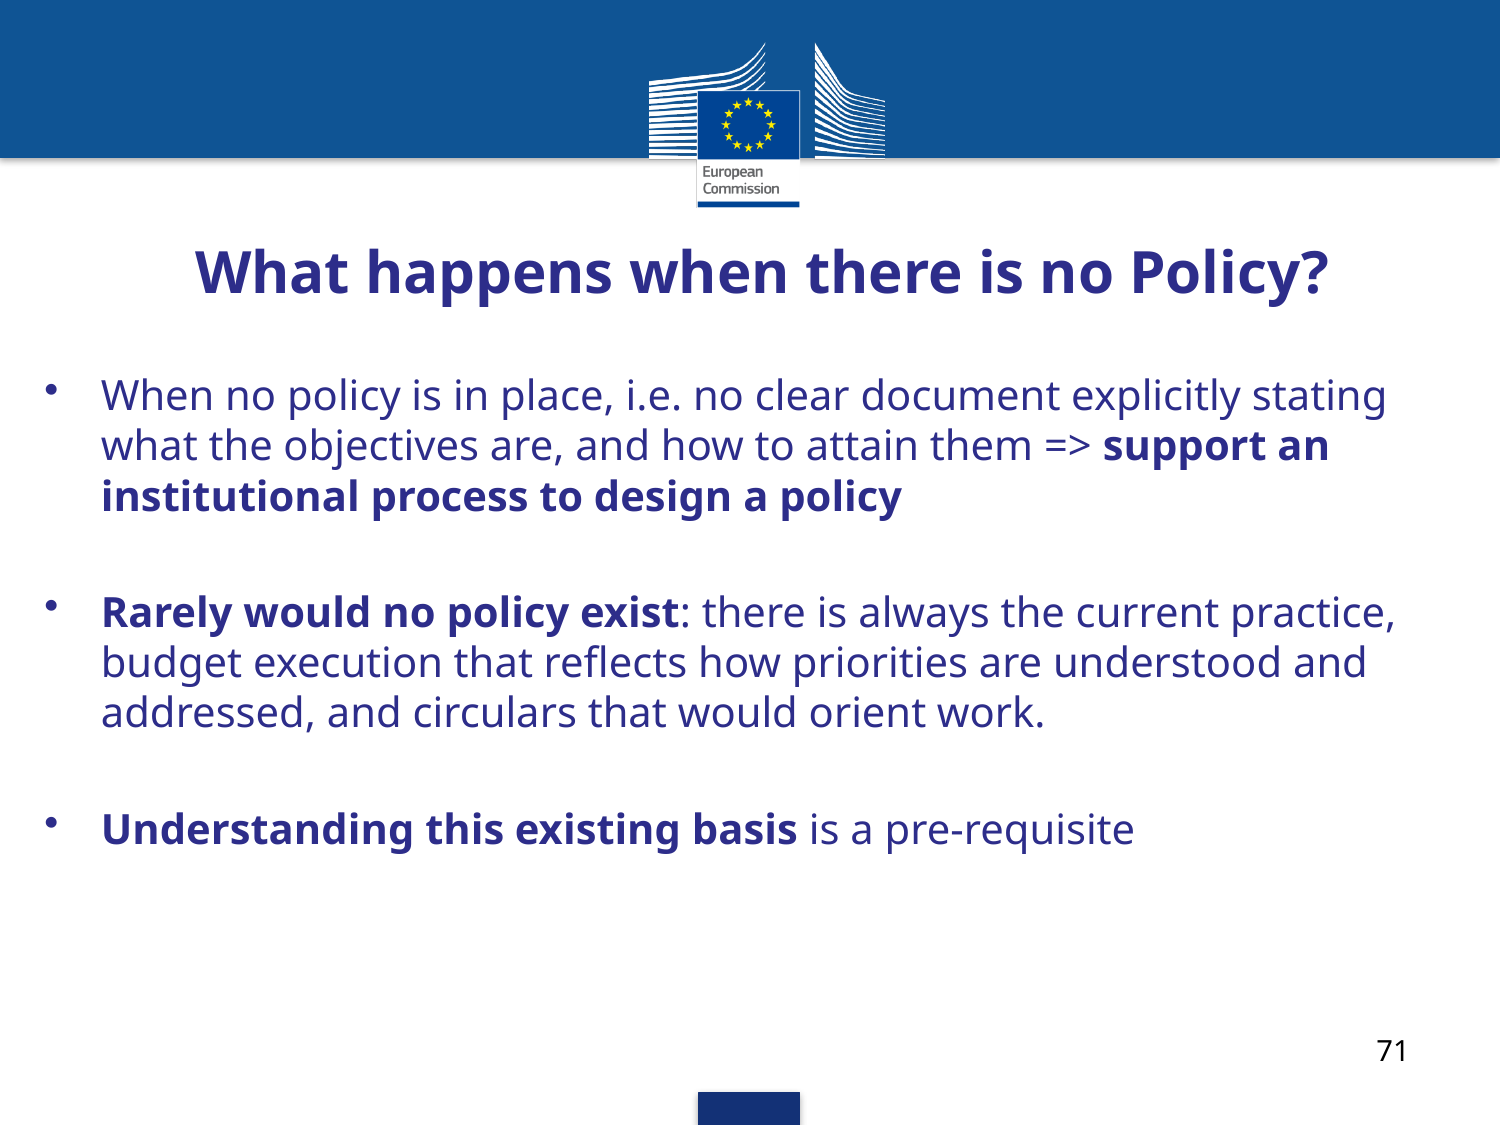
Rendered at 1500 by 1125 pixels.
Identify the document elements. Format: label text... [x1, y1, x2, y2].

slide_number 71 [1074, 1024, 1426, 1103]
picture [649, 42, 885, 208]
text_box What happens when there is no Policy? [29, 227, 1496, 312]
list When no policy is in place, i.e. no clear document explicitly stating what the objectives are, and how to attain them => support an institutional process to design a policy Rarely would no policy exist: there is always the current practice, budget execution that reflects how priorities are understood and addressed, and circulars that would orient work. Understanding this existing basis is a pre-requisite [29, 361, 1448, 977]
